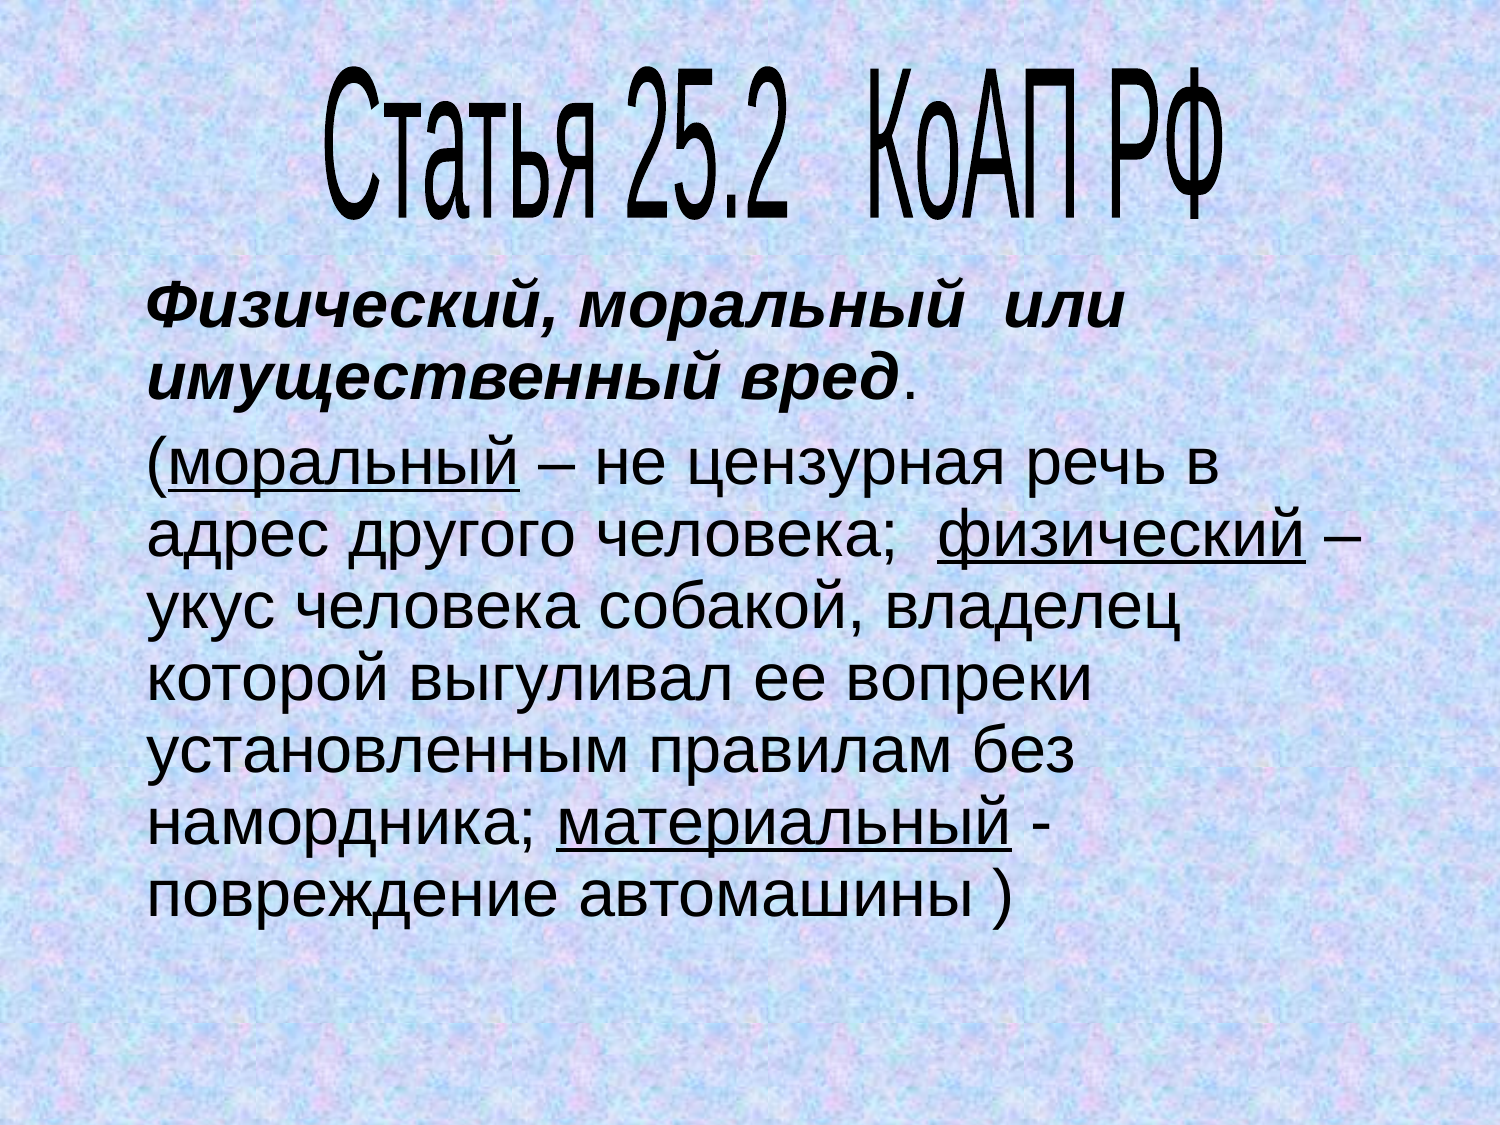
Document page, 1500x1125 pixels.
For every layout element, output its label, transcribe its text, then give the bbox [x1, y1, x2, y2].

picture [0, 0, 1500, 1125]
list Физический, моральный или имущественный вред. (моральный – не цензурная речь в адрес другого человека; физический – укус человека собакой, владелец которой выгуливал ее вопреки установленным правилам без намордника; материальный - повреждение автомашины ) [74, 262, 1426, 1006]
